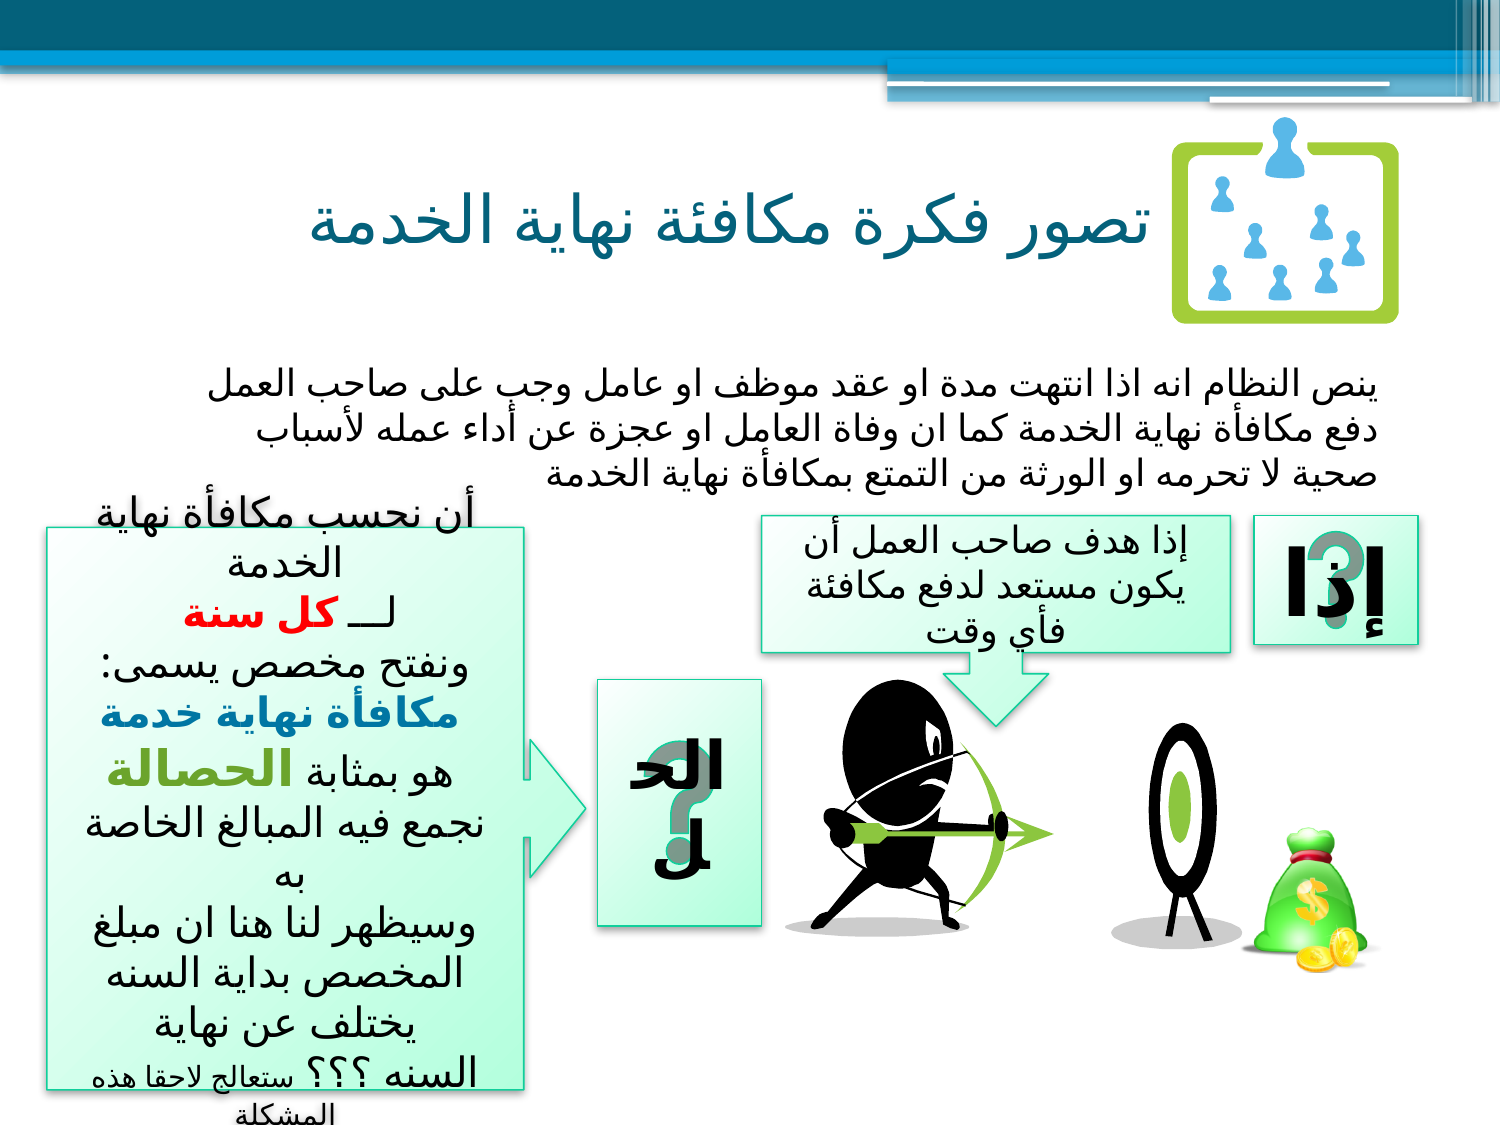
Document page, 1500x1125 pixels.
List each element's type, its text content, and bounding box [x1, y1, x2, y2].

title تصور فكرة مكافئة نهاية الخدمة [292, 164, 1164, 270]
picture [784, 679, 1383, 973]
text_box ينص النظام انه اذا انتهت مدة او عقد موظف او عامل وجب على صاحب العمل دفع مكافأة نهاية الخدمة كما ان وفاة العامل او عجزة عن أداء عمله لأسباب صحية لا تحرمه او الورثة من التمتع بمكافأة نهاية الخدمة [152, 351, 1395, 502]
text_box أن نحسب مكافأة نهاية الخدمة لـــ كل سنة ونفتح مخصص يسمى: مكافأة نهاية خدمة هو بمثابة الحصالة نجمع فيه المبالغ الخاصة به وسيظهر لنا هنا ان مبلغ المخصص بداية السنه يختلف عن نهاية السنه ؟؟؟ ستعالج لاحقا هذه المشكلة [46, 526, 587, 1091]
text_box الحل [597, 679, 762, 927]
text_box إذا [1253, 515, 1419, 645]
text_box إذا هدف صاحب العمل أن يكون مستعد لدفع مكافئة فأي وقت [760, 514, 1232, 676]
picture [1171, 116, 1399, 324]
